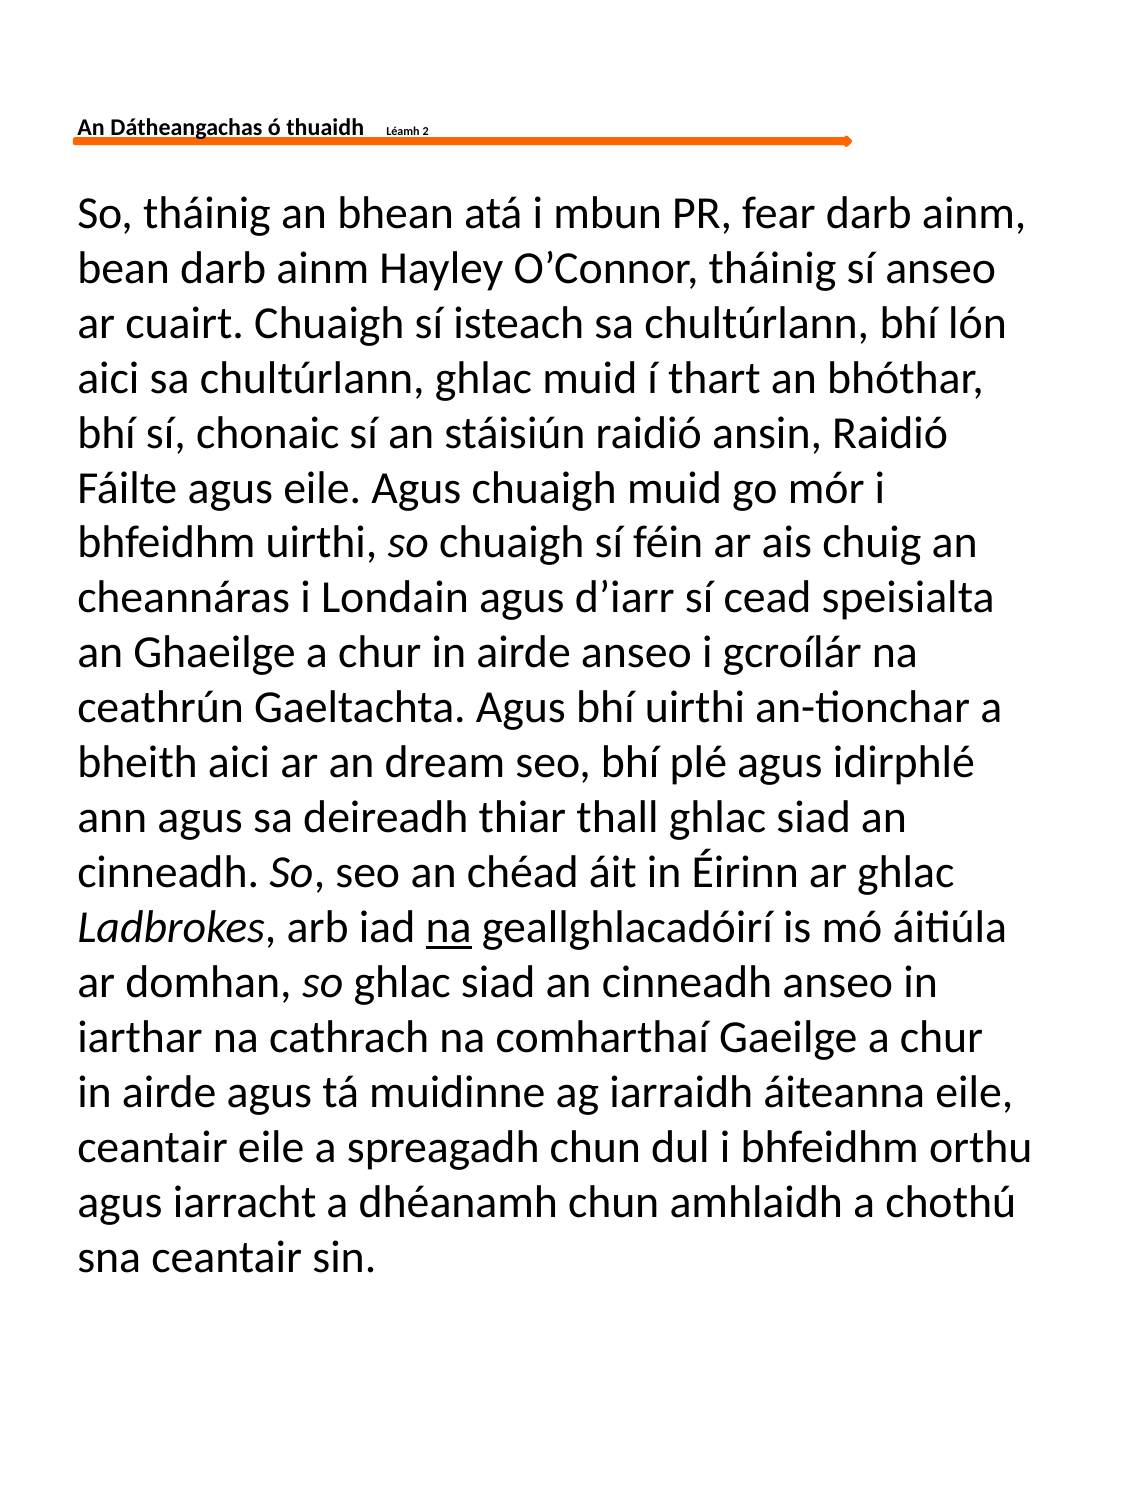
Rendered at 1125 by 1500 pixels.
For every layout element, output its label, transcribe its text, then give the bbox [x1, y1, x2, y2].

text_box An Dátheangachas ó thuaidh Léamh 2 [62, 37, 1075, 163]
text_box So, tháinig an bhean atá i mbun PR, fear darb ainm, bean darb ainm Hayley O’Connor, tháinig sí anseo ar cuairt. Chuaigh sí isteach sa chultúrlann, bhí lón aici sa chultúrlann, ghlac muid í thart an bhóthar, bhí sí, chonaic sí an stáisiún raidió ansin, Raidió Fáilte agus eile. Agus chuaigh muid go mór i bhfeidhm uirthi, so chuaigh sí féin ar ais chuig an cheannáras i Londain agus d’iarr sí cead speisialta an Ghaeilge a chur in airde anseo i gcroílár na ceathrún Gaeltachta. Agus bhí uirthi an-tionchar a bheith aici ar an dream seo, bhí plé agus idirphlé ann agus sa deireadh thiar thall ghlac siad an cinneadh. So, seo an chéad áit in Éirinn ar ghlac Ladbrokes, arb iad na geallghlacadóirí is mó áitiúla ar domhan, so ghlac siad an cinneadh anseo in iarthar na cathrach na comharthaí Gaeilge a chur in airde agus tá muidinne ag iarraidh áiteanna eile, ceantair eile a spreagadh chun dul i bhfeidhm orthu agus iarracht a dhéanamh chun amhlaidh a chothú sna ceantair sin. [62, 174, 1063, 1409]
